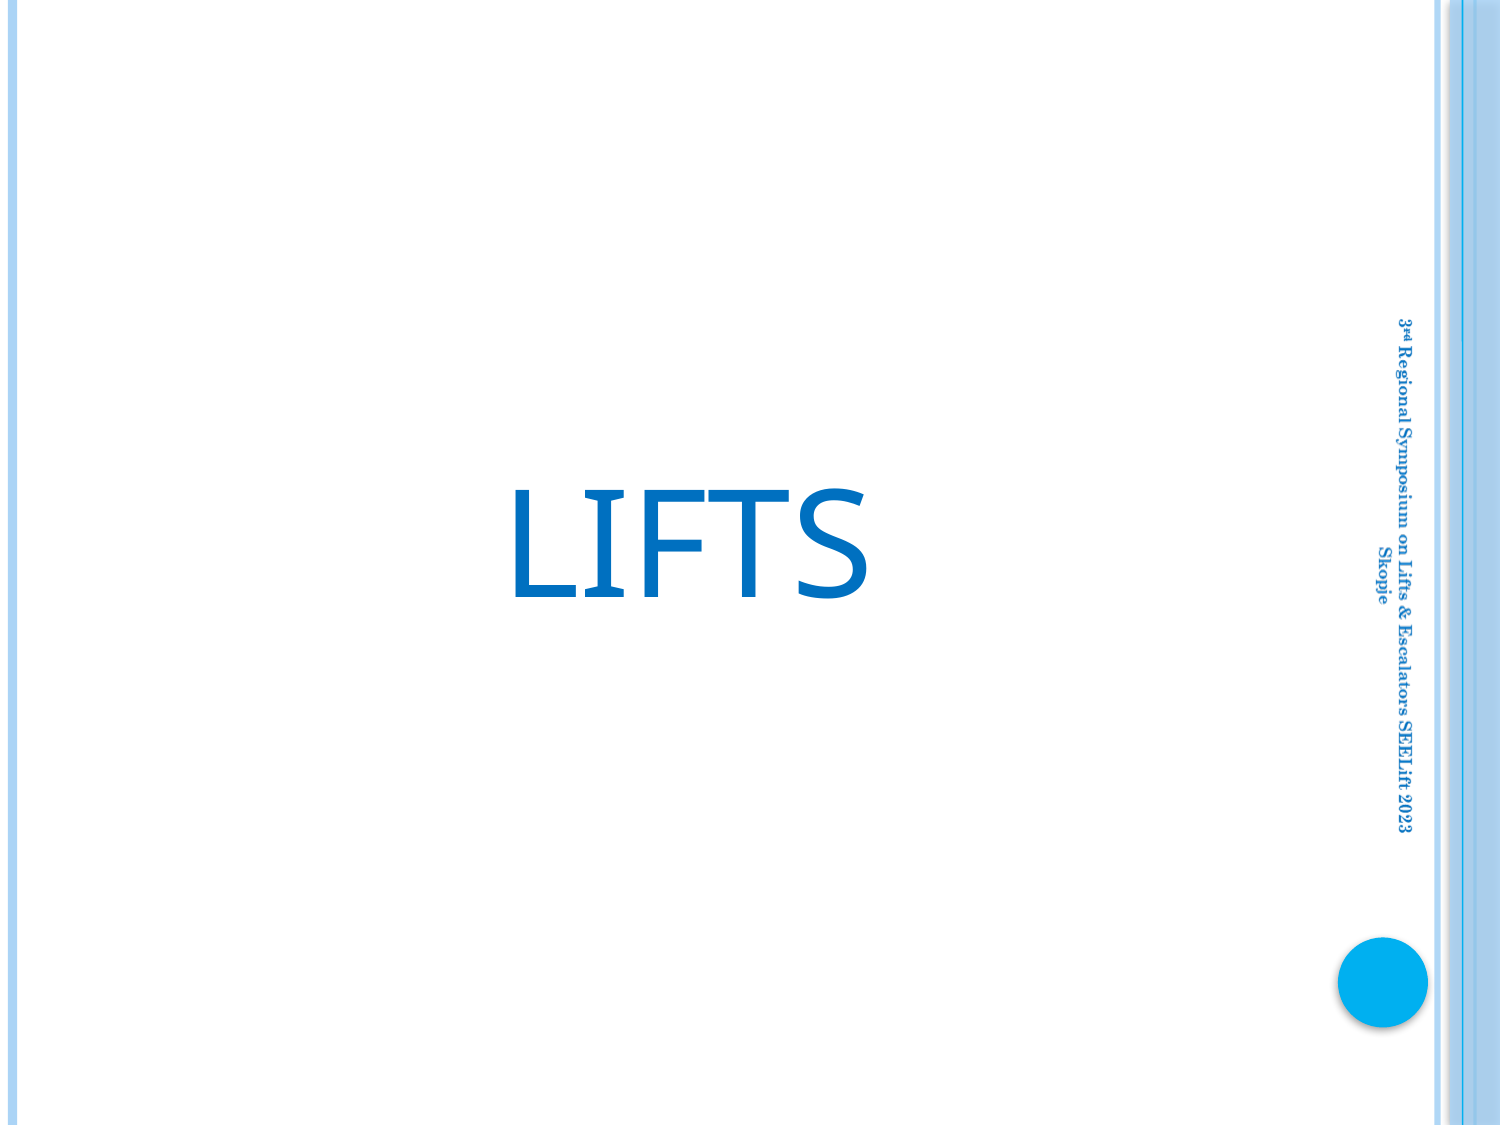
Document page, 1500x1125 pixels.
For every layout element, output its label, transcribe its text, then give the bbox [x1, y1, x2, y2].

picture [1364, 278, 1426, 873]
list Lifts [75, 90, 1300, 1062]
